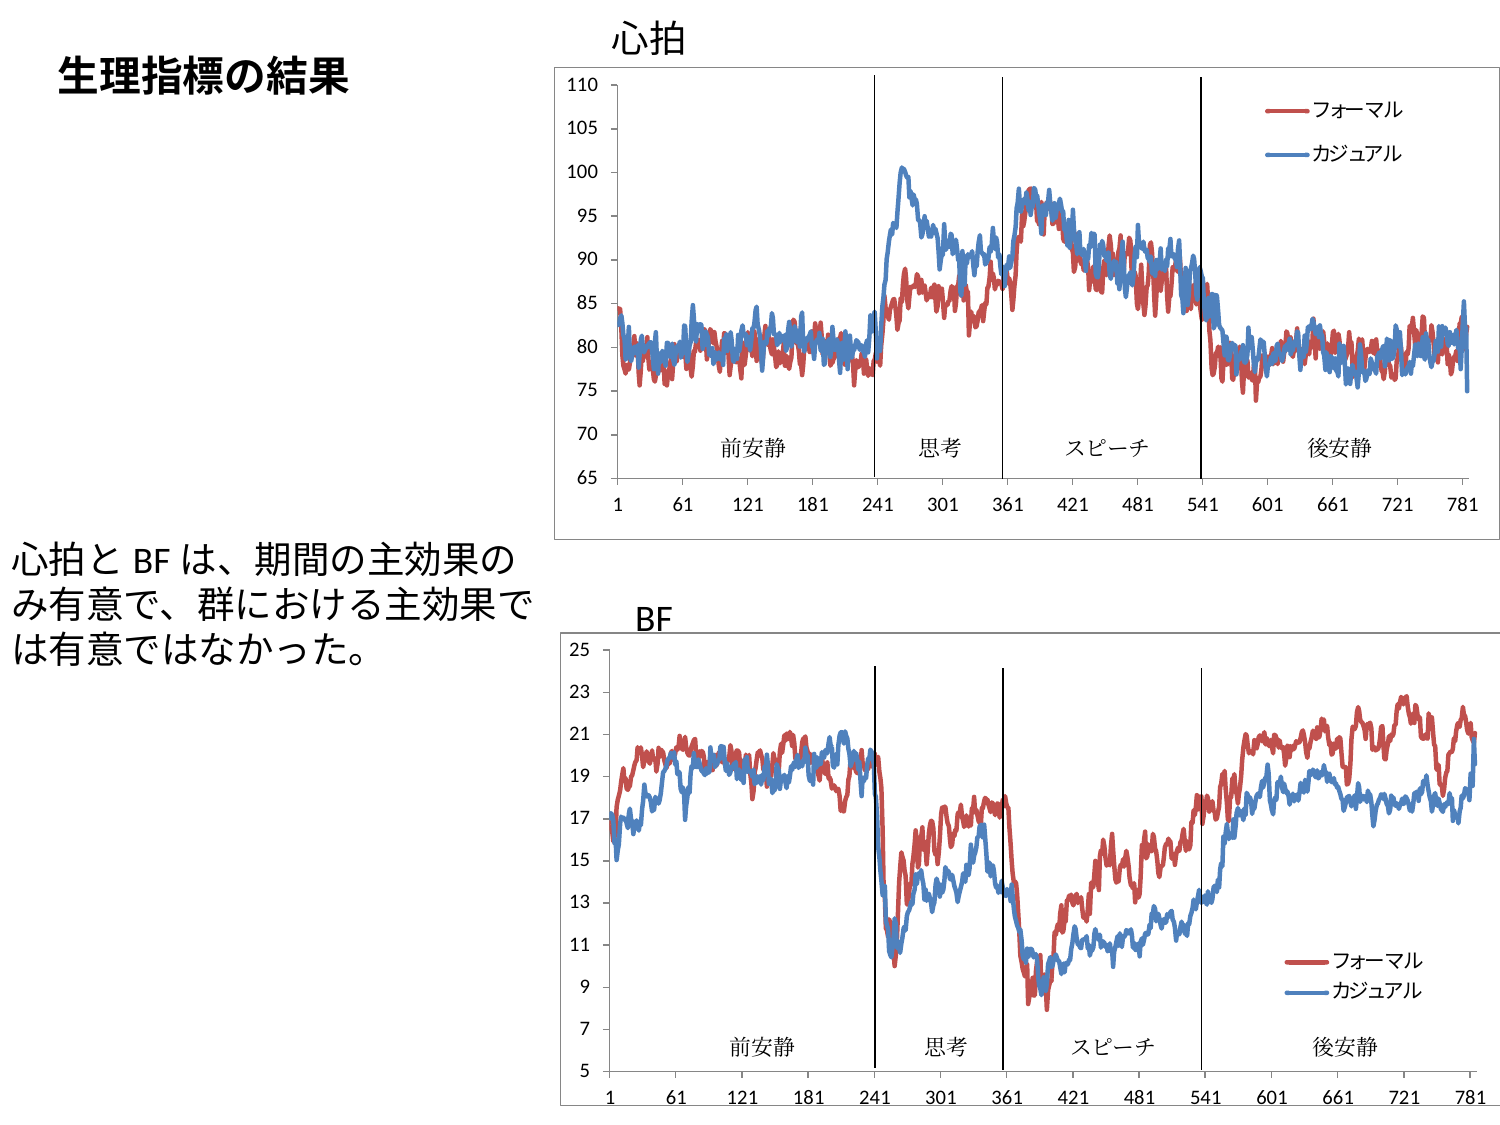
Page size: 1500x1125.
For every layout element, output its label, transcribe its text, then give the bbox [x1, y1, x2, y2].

text_box 心拍 [596, 7, 702, 65]
picture [559, 632, 1500, 1107]
text_box 生理指標の結果 [42, 42, 365, 108]
text_box 心拍とBFは、期間の主効果のみ有意で、群における主効果では有意ではなかった。 [0, 529, 551, 679]
text_box BF [620, 586, 688, 630]
picture [553, 66, 1500, 541]
